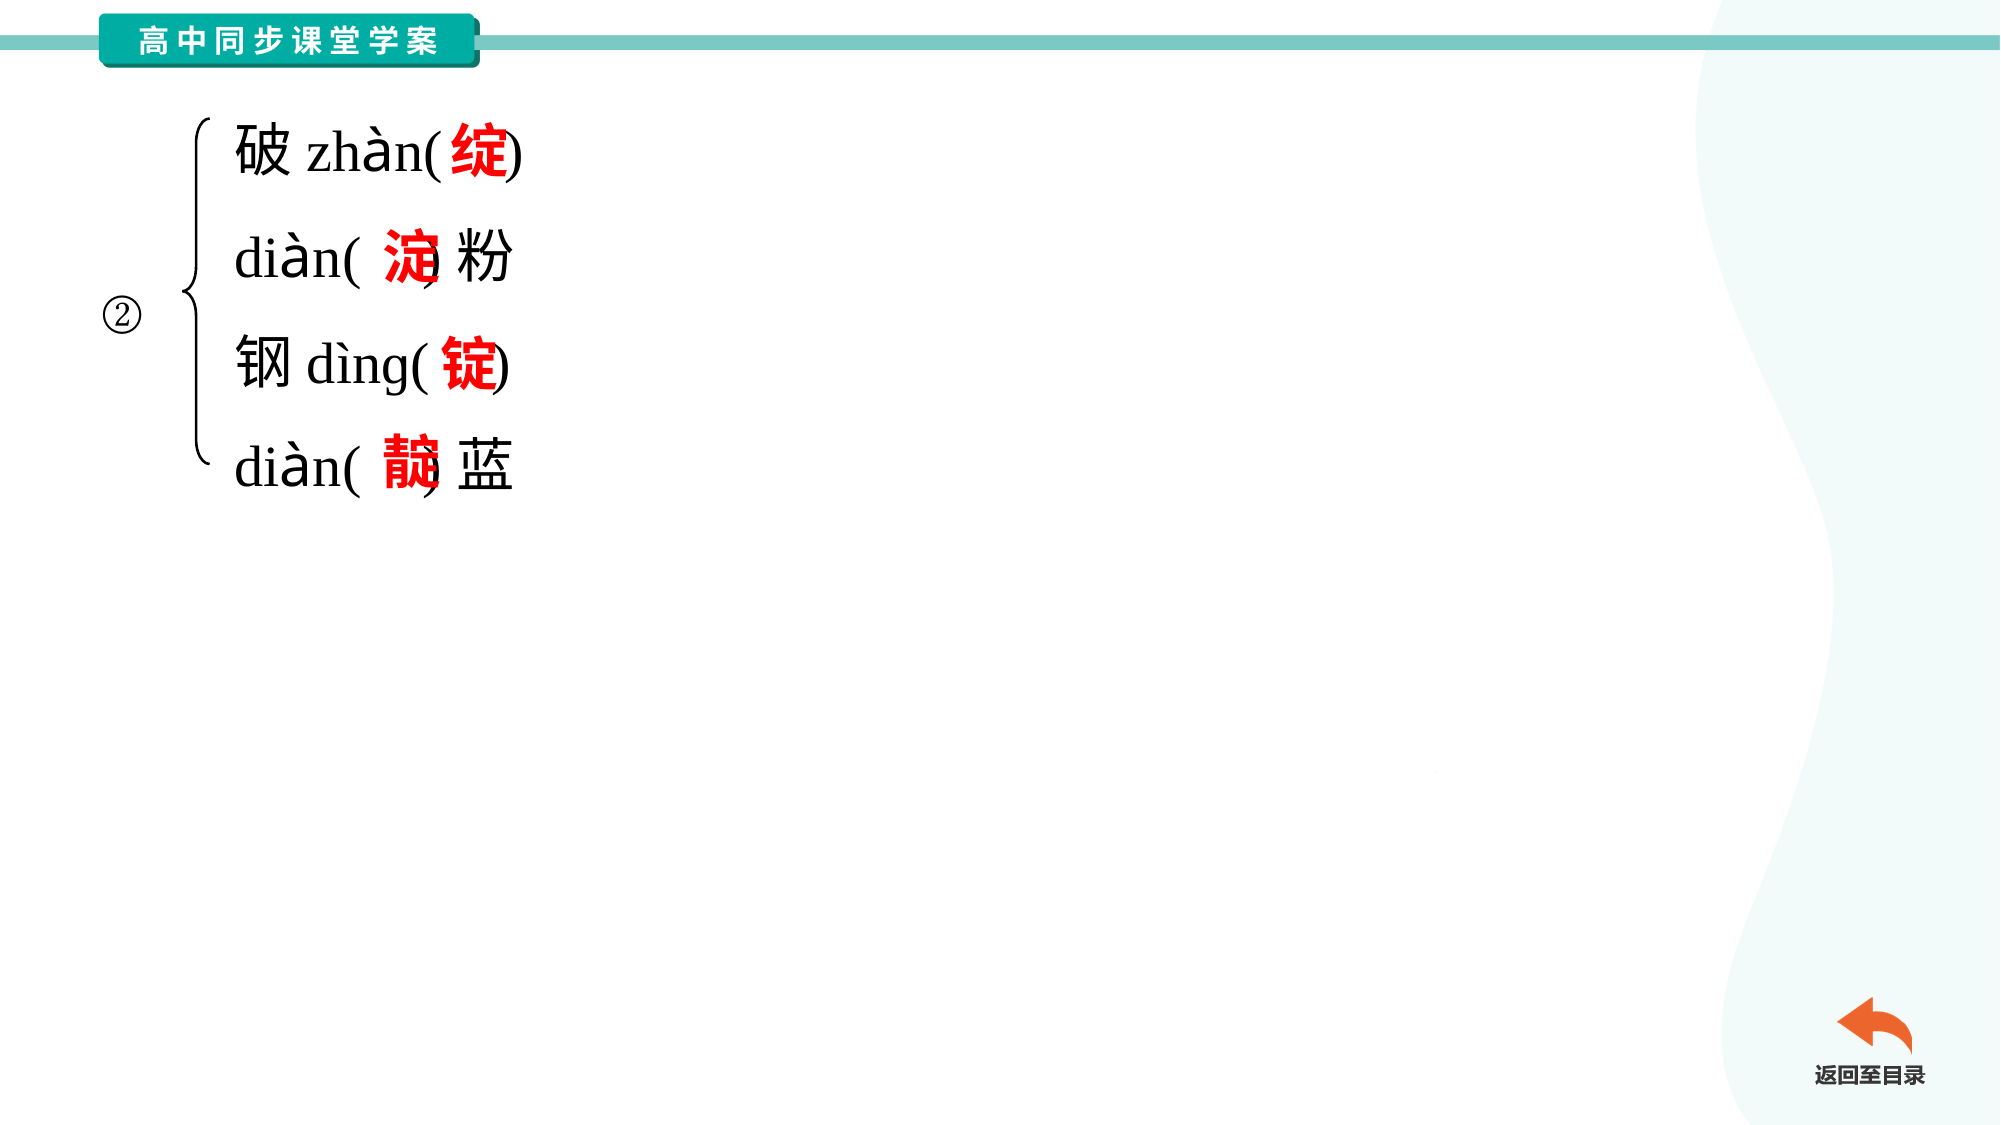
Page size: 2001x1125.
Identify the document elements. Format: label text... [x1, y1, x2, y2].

text_box ② [100, 238, 187, 345]
text_box 破zhàn( ) diàn( )粉 钢dìnɡ( ) diàn( )蓝 [234, 76, 591, 487]
text_box 靛 [360, 393, 462, 485]
picture [0, 0, 2000, 1125]
text_box [182, 117, 210, 465]
text_box 锭 [419, 290, 521, 385]
text_box 绽 [428, 78, 530, 172]
text_box 淀 [360, 184, 462, 279]
